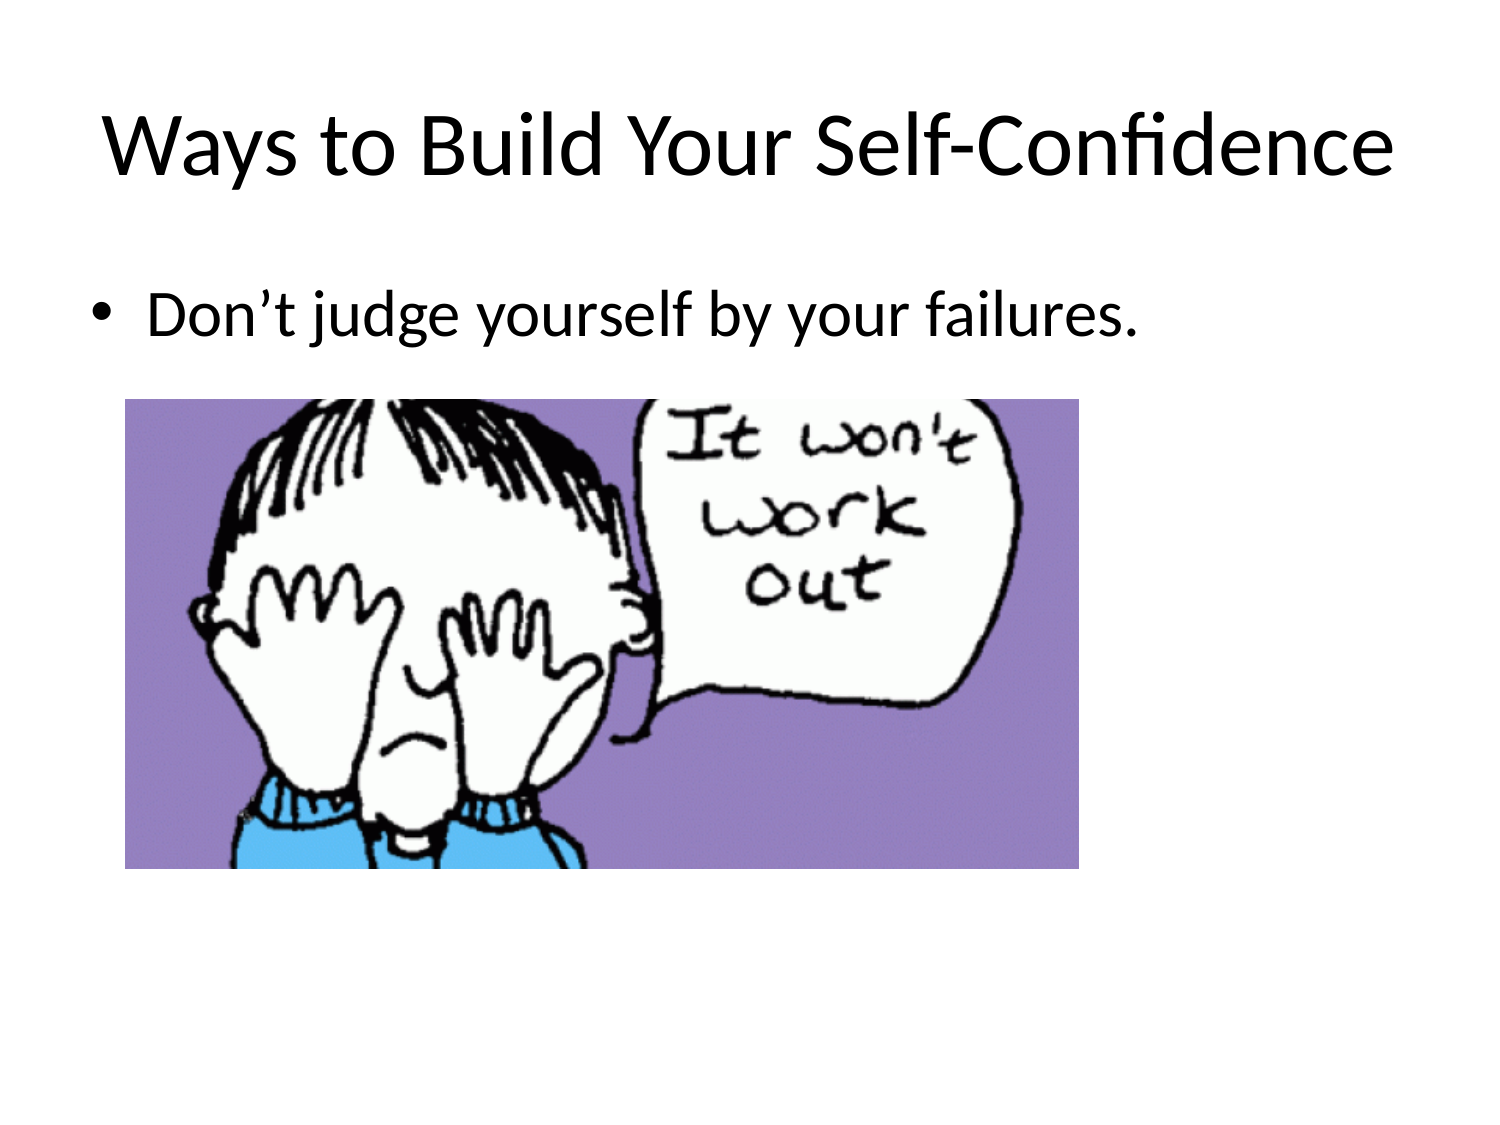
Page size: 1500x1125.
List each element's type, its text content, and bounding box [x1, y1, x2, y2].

title Ways to Build Your Self-Confidence [75, 45, 1425, 233]
list Don’t judge yourself by your failures. [75, 262, 1425, 400]
picture [124, 399, 1079, 869]
